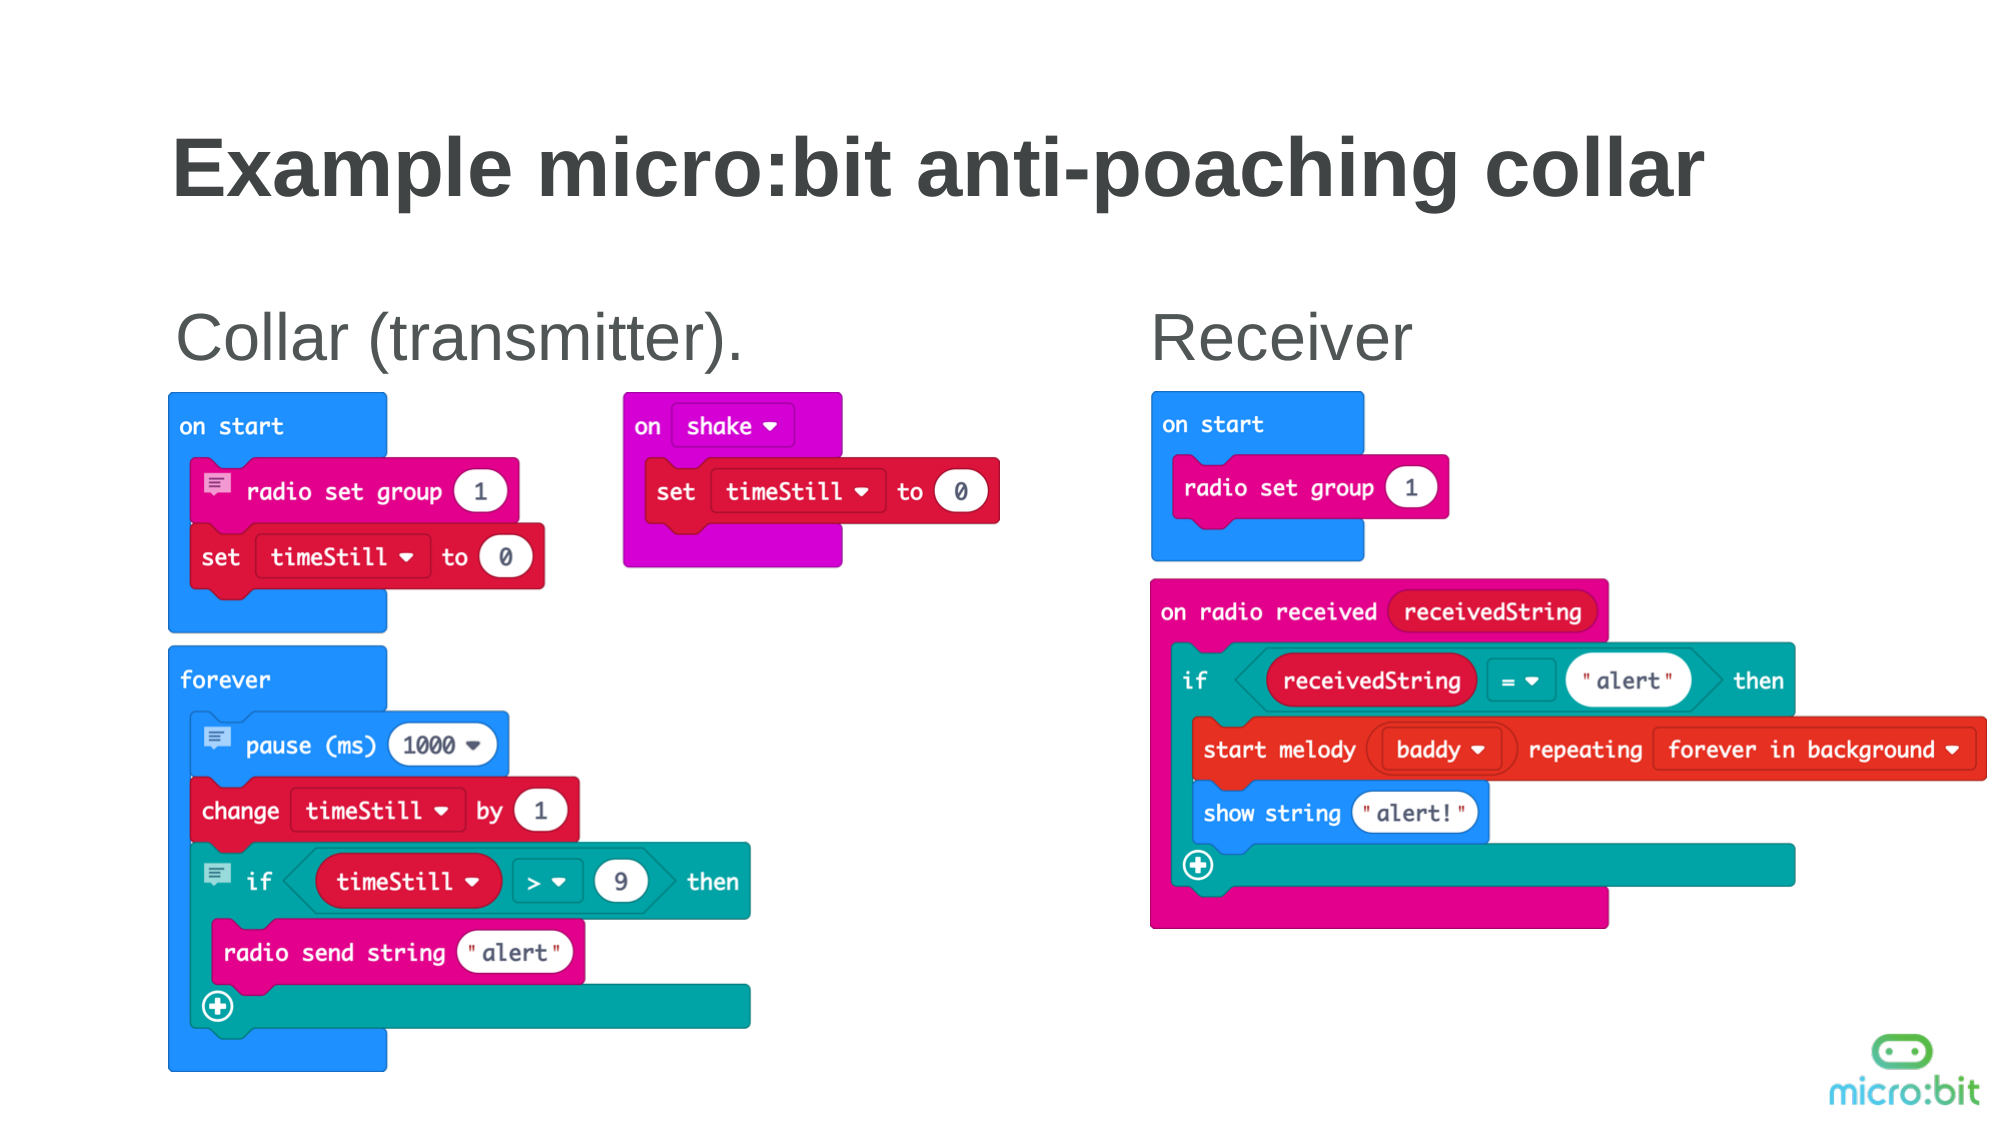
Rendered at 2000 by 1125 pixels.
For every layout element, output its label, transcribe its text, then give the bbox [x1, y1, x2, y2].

picture [1150, 391, 1987, 930]
picture [168, 392, 1000, 1073]
text_box Example micro:bit anti-poaching collar Collar (transmitter). Receiver [156, 105, 1908, 929]
picture [1829, 1029, 1980, 1106]
